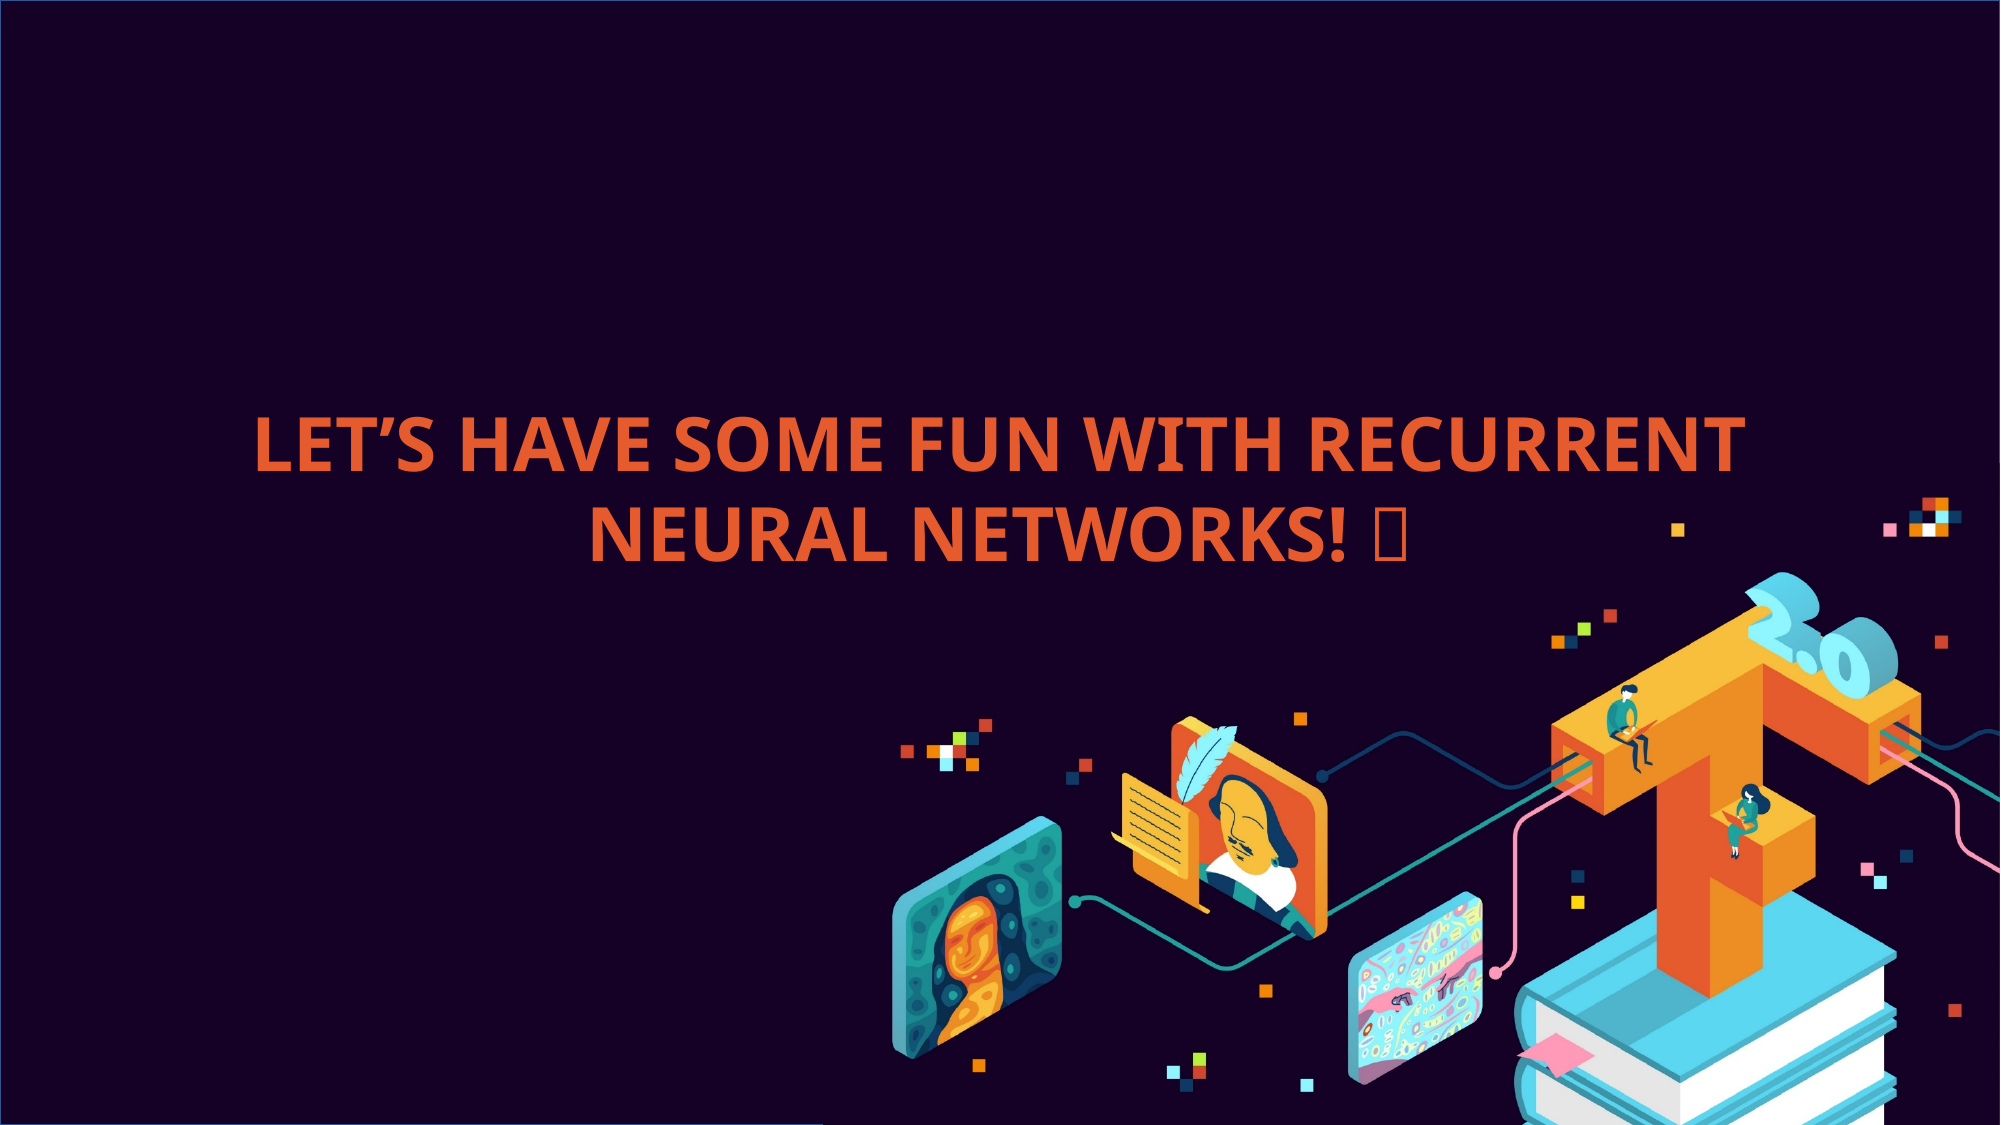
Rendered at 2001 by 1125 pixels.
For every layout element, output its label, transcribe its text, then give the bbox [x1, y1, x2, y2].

text_box LET’S HAVE SOME FUN WITH RECURRENT NEURAL NETWORKS!  [193, 389, 1807, 584]
text_box [0, 0, 2000, 1125]
picture [823, 463, 2000, 1125]
